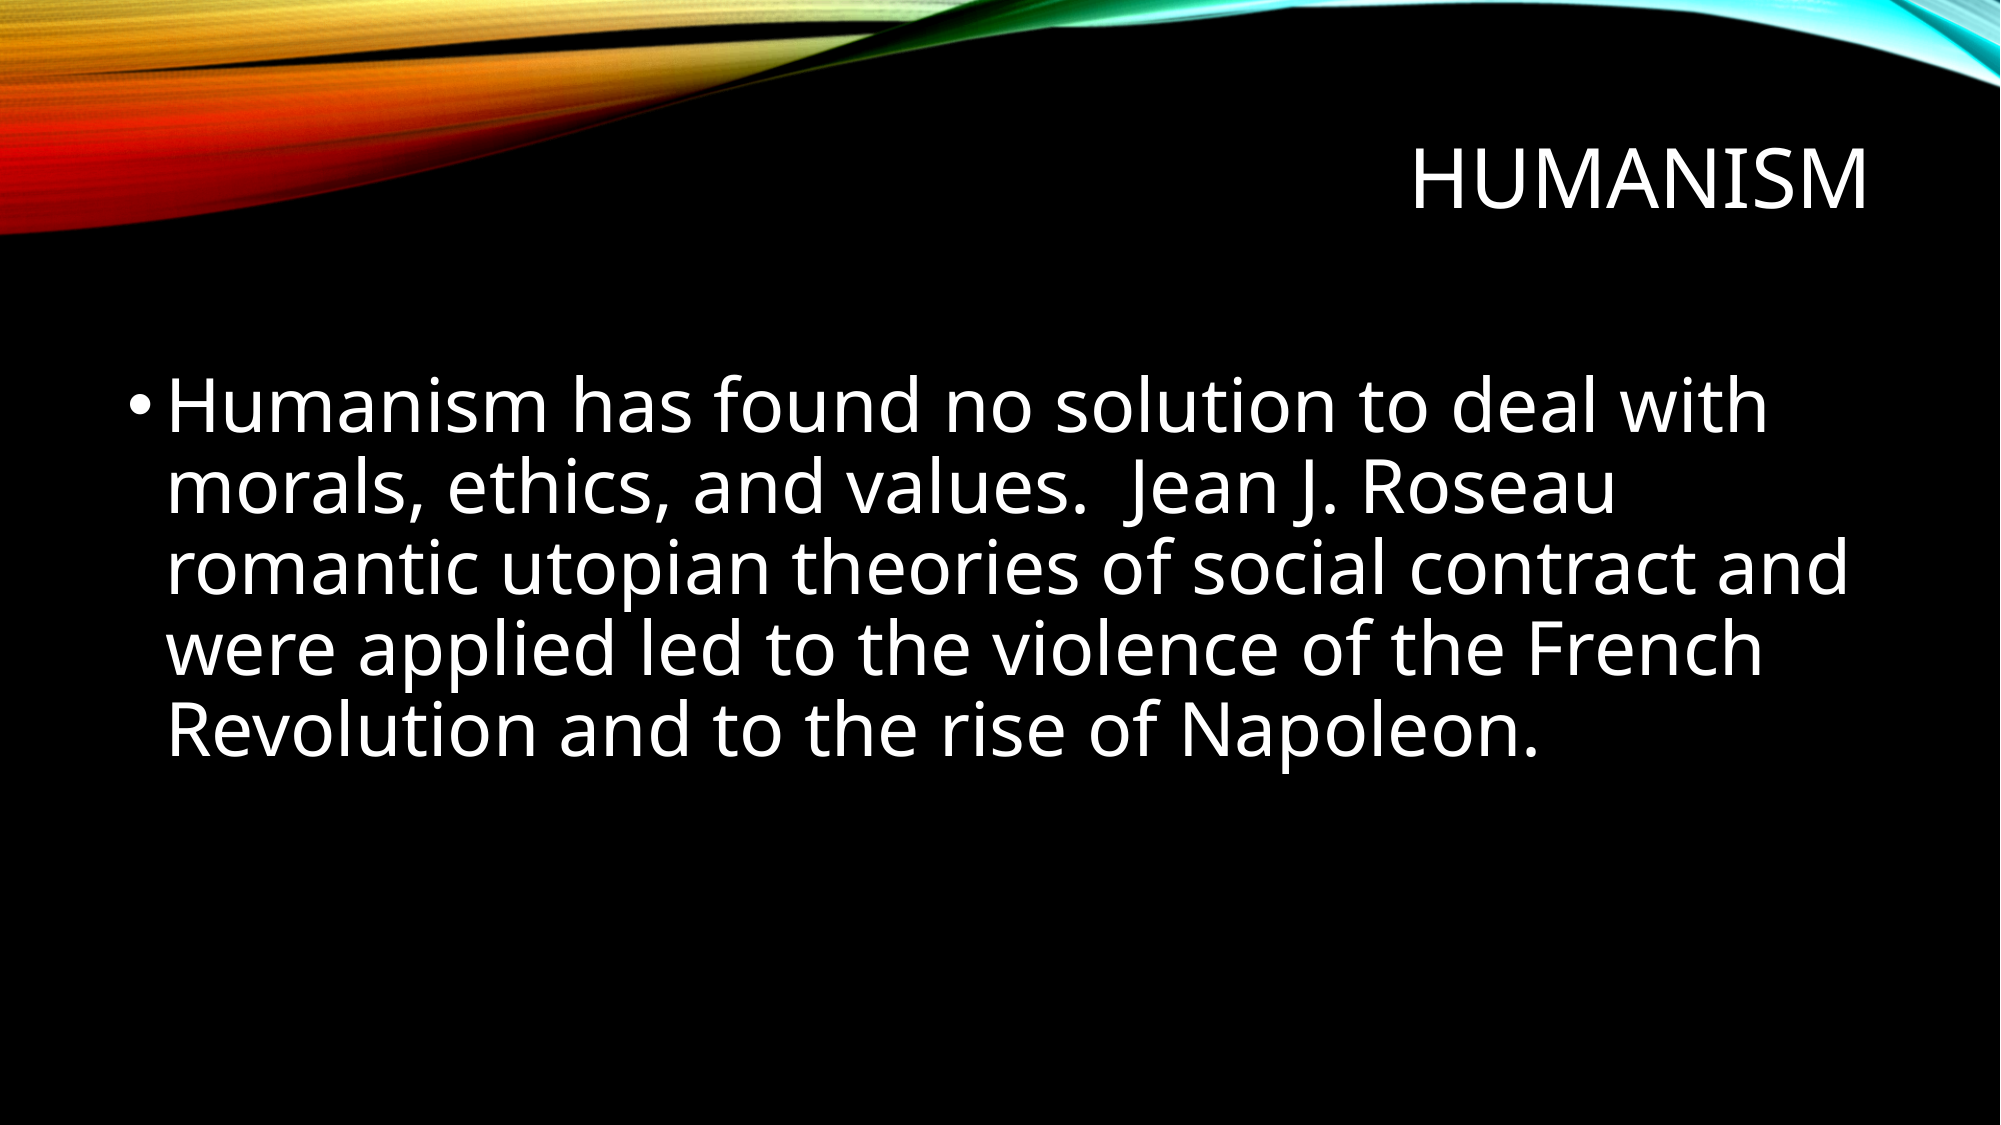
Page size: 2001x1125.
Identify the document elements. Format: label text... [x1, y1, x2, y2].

list Humanism has found no solution to deal with morals, ethics, and values. Jean J. Roseau romantic utopian theories of social contract and were applied led to the violence of the French Revolution and to the rise of Napoleon. [112, 360, 1888, 1021]
picture [0, 0, 2000, 237]
title HUMANISM [474, 125, 1888, 338]
